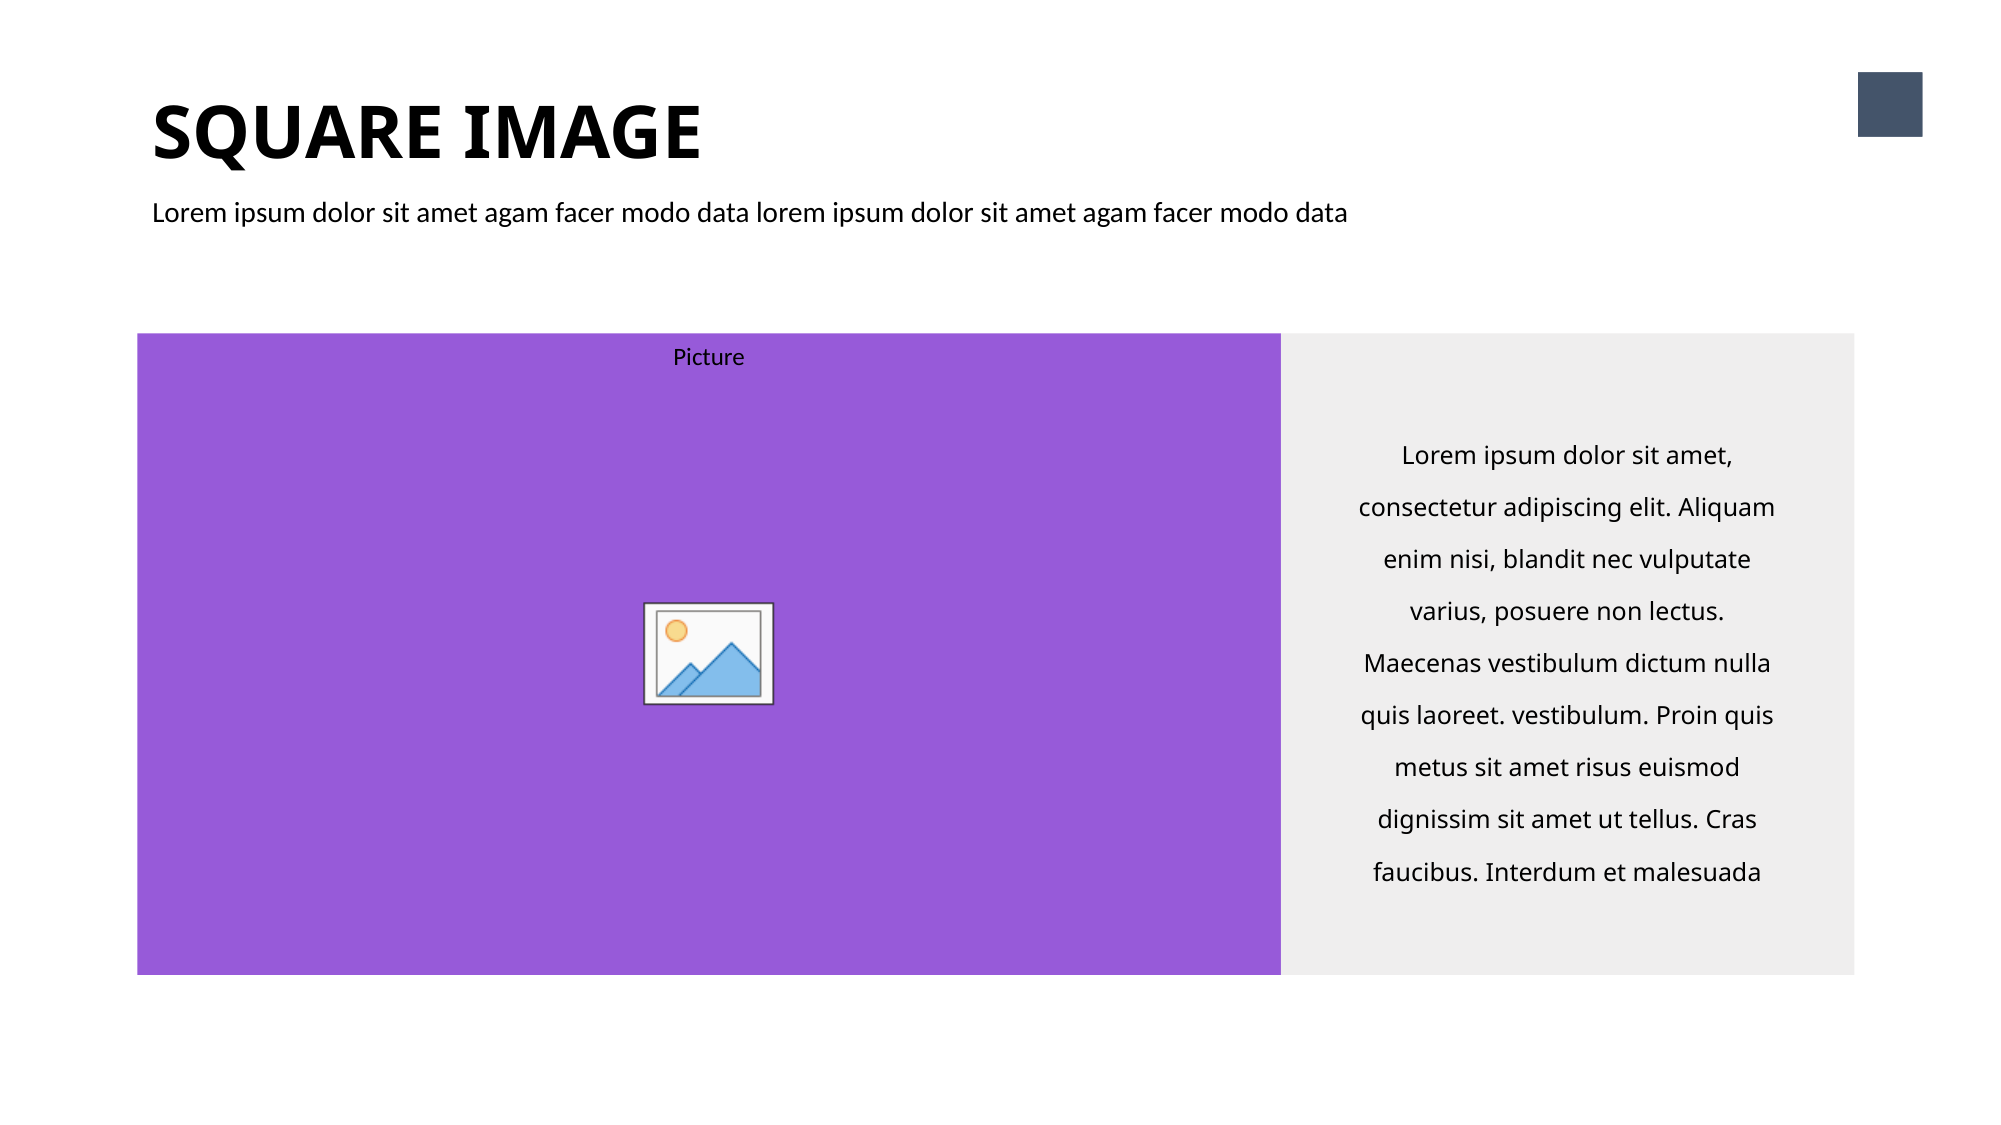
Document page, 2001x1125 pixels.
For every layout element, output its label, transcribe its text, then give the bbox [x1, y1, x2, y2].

title SQUARE IMAGE [137, 78, 1135, 186]
text_box [1280, 332, 1855, 976]
text_box Lorem ipsum dolor sit amet, consectetur adipiscing elit. Aliquam enim nisi, blandit nec vulputate varius, posuere non lectus. Maecenas vestibulum dictum nulla quis laoreet. vestibulum. Proin quis metus sit amet risus euismod dignissim sit amet ut tellus. Cras faucibus. Interdum et malesuada [1341, 409, 1794, 894]
text_box [1857, 71, 1924, 78]
subtitle Lorem ipsum dolor sit amet agam facer modo data lorem ipsum dolor sit amet agam facer modo data [137, 186, 1863, 227]
text_box [1857, 130, 1924, 138]
picture [137, 333, 1281, 975]
slide_number 21 [1854, 78, 1927, 130]
